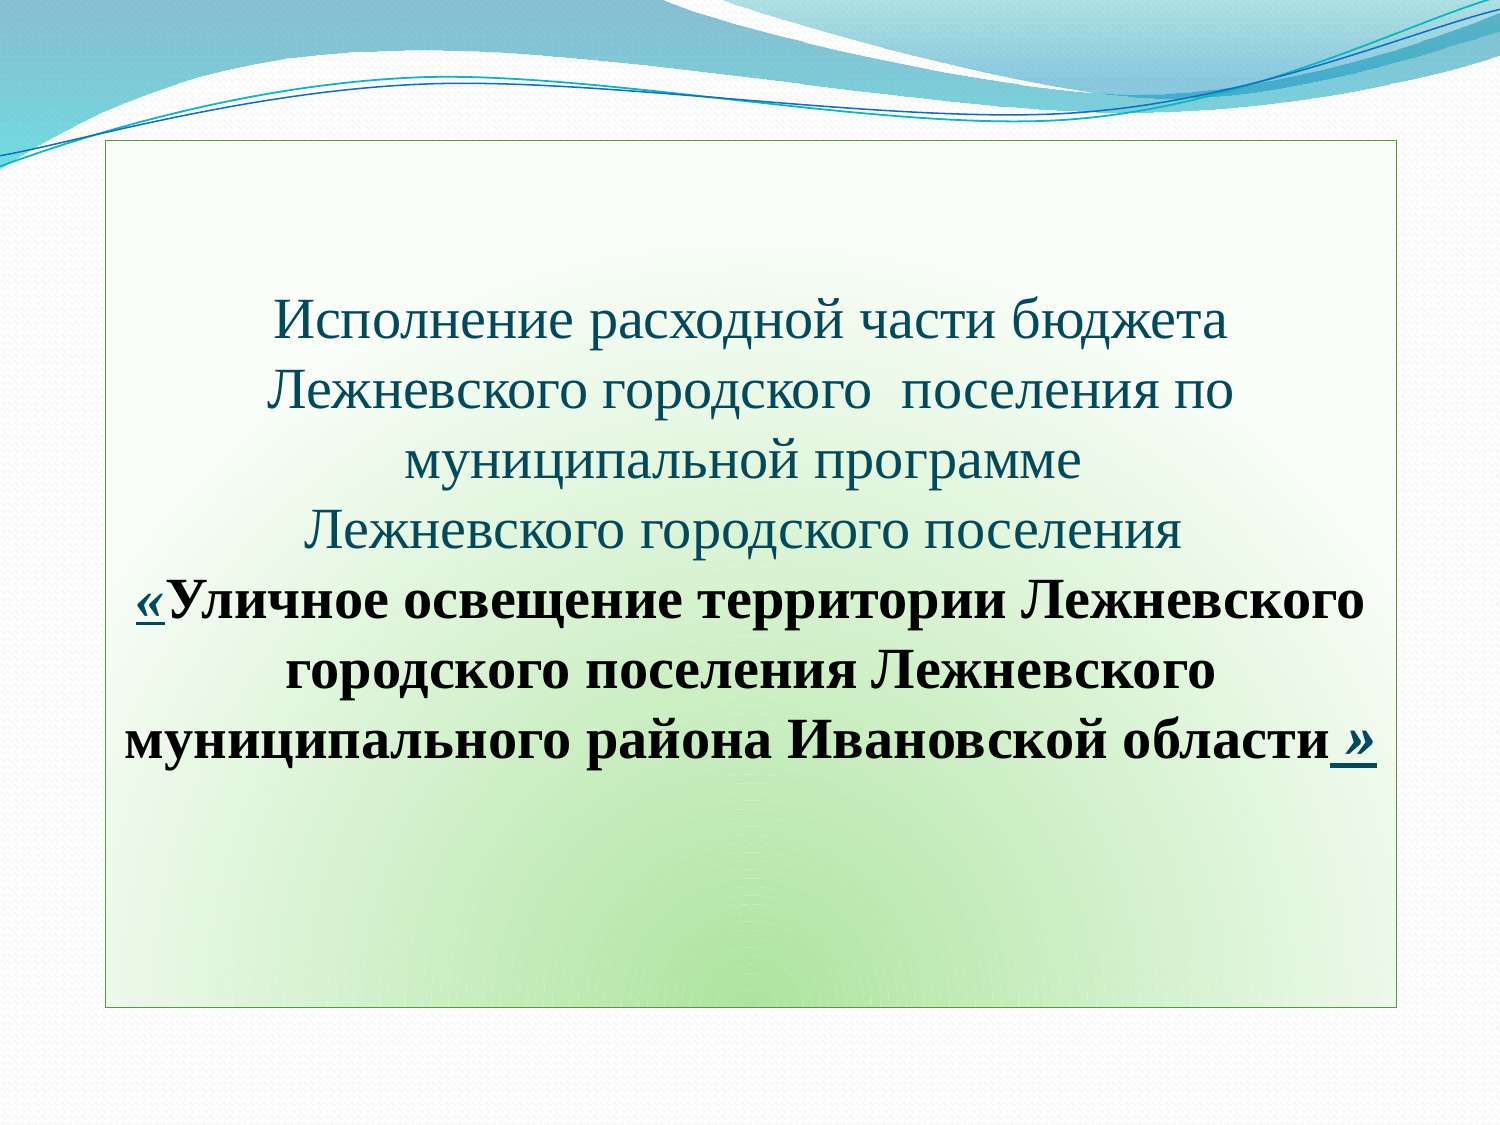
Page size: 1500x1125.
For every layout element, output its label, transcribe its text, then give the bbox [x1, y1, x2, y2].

text_box Исполнение расходной части бюджета Лежневского городского поселения по муниципальной программе Лежневского городского поселения «Уличное освещение территории Лежневского городского поселения Лежневского муниципального района Ивановской области » [105, 140, 1397, 1008]
